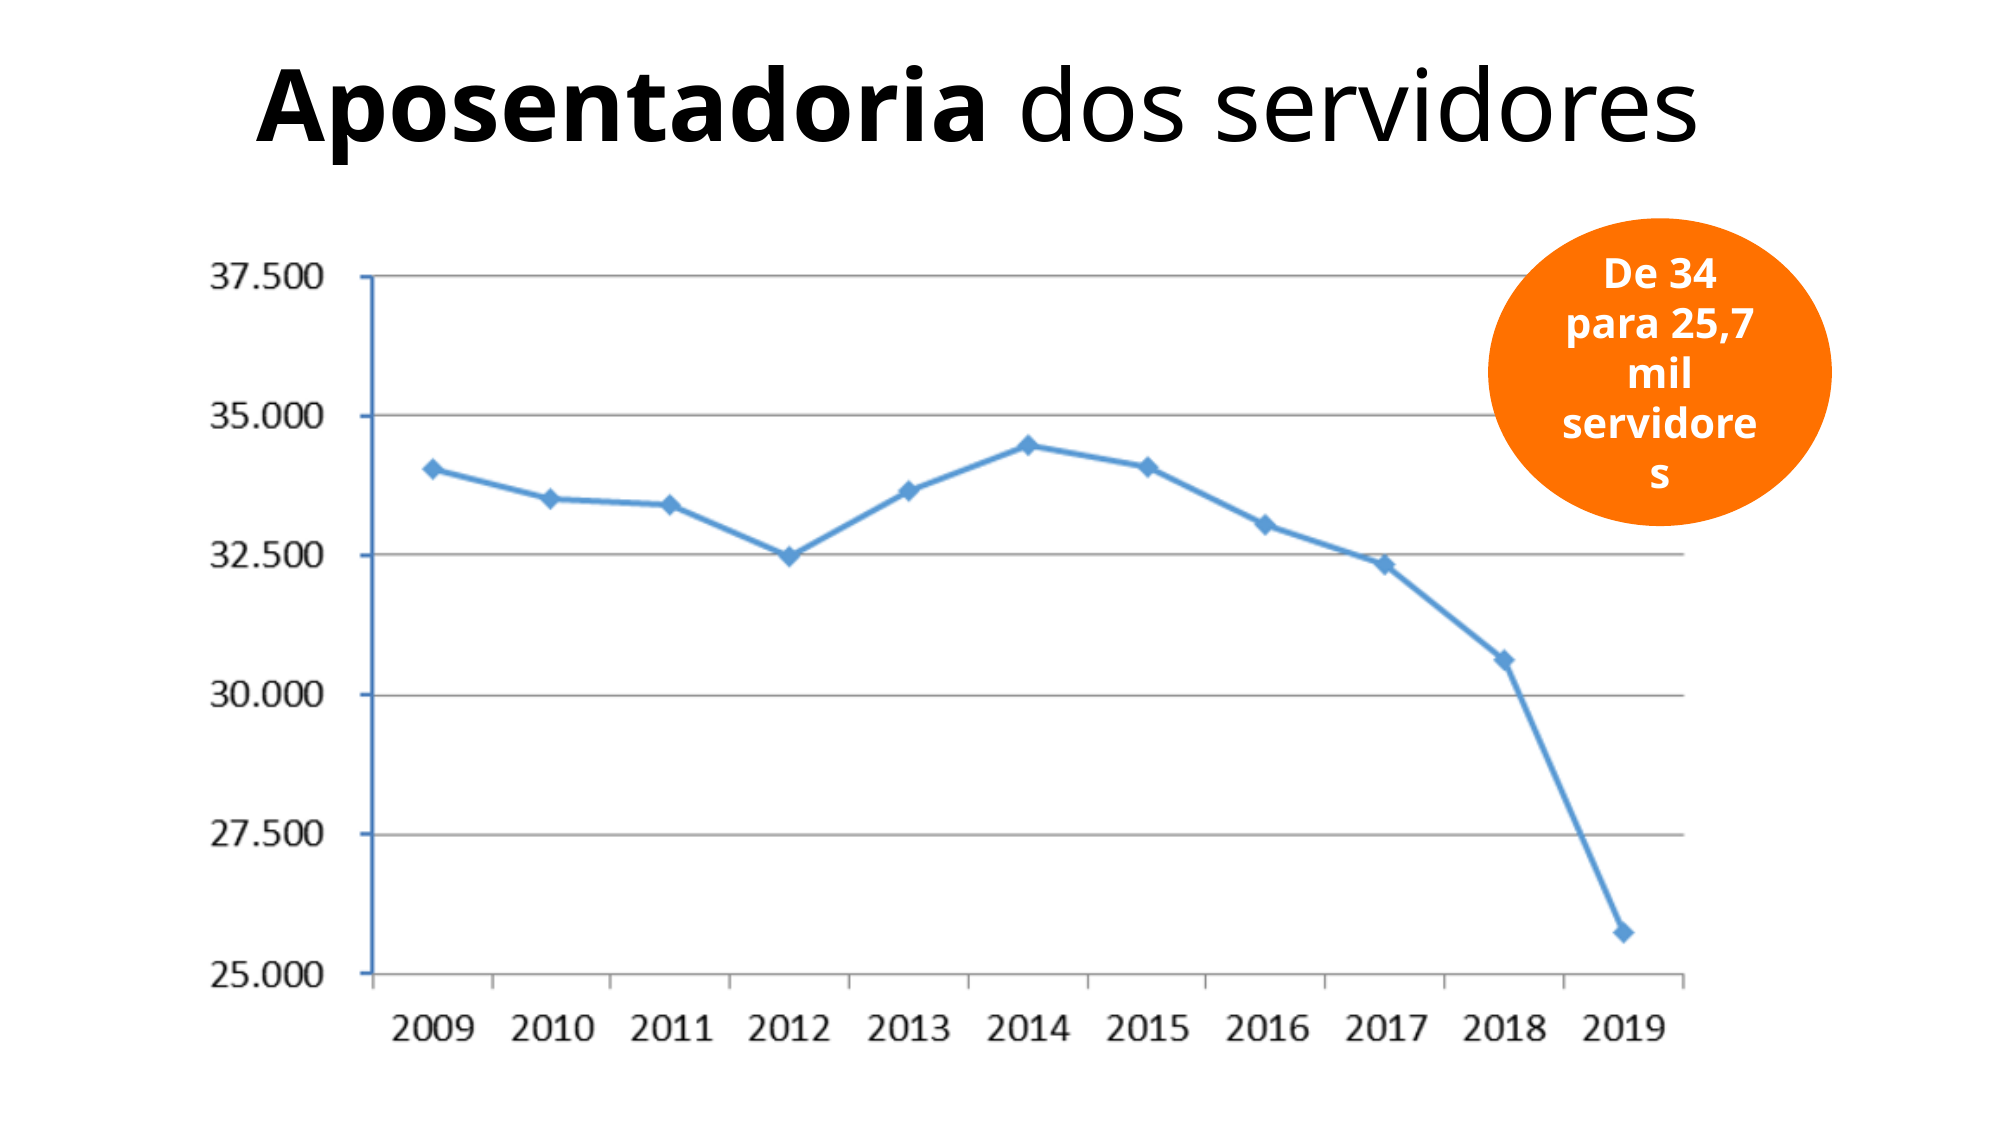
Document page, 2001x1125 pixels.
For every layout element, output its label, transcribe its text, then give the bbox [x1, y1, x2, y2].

picture [187, 218, 1696, 1060]
text_box De 34 para 25,7 mil servidores [1696, 220, 1833, 524]
text_box Aposentadoria dos servidores [63, 0, 1895, 171]
